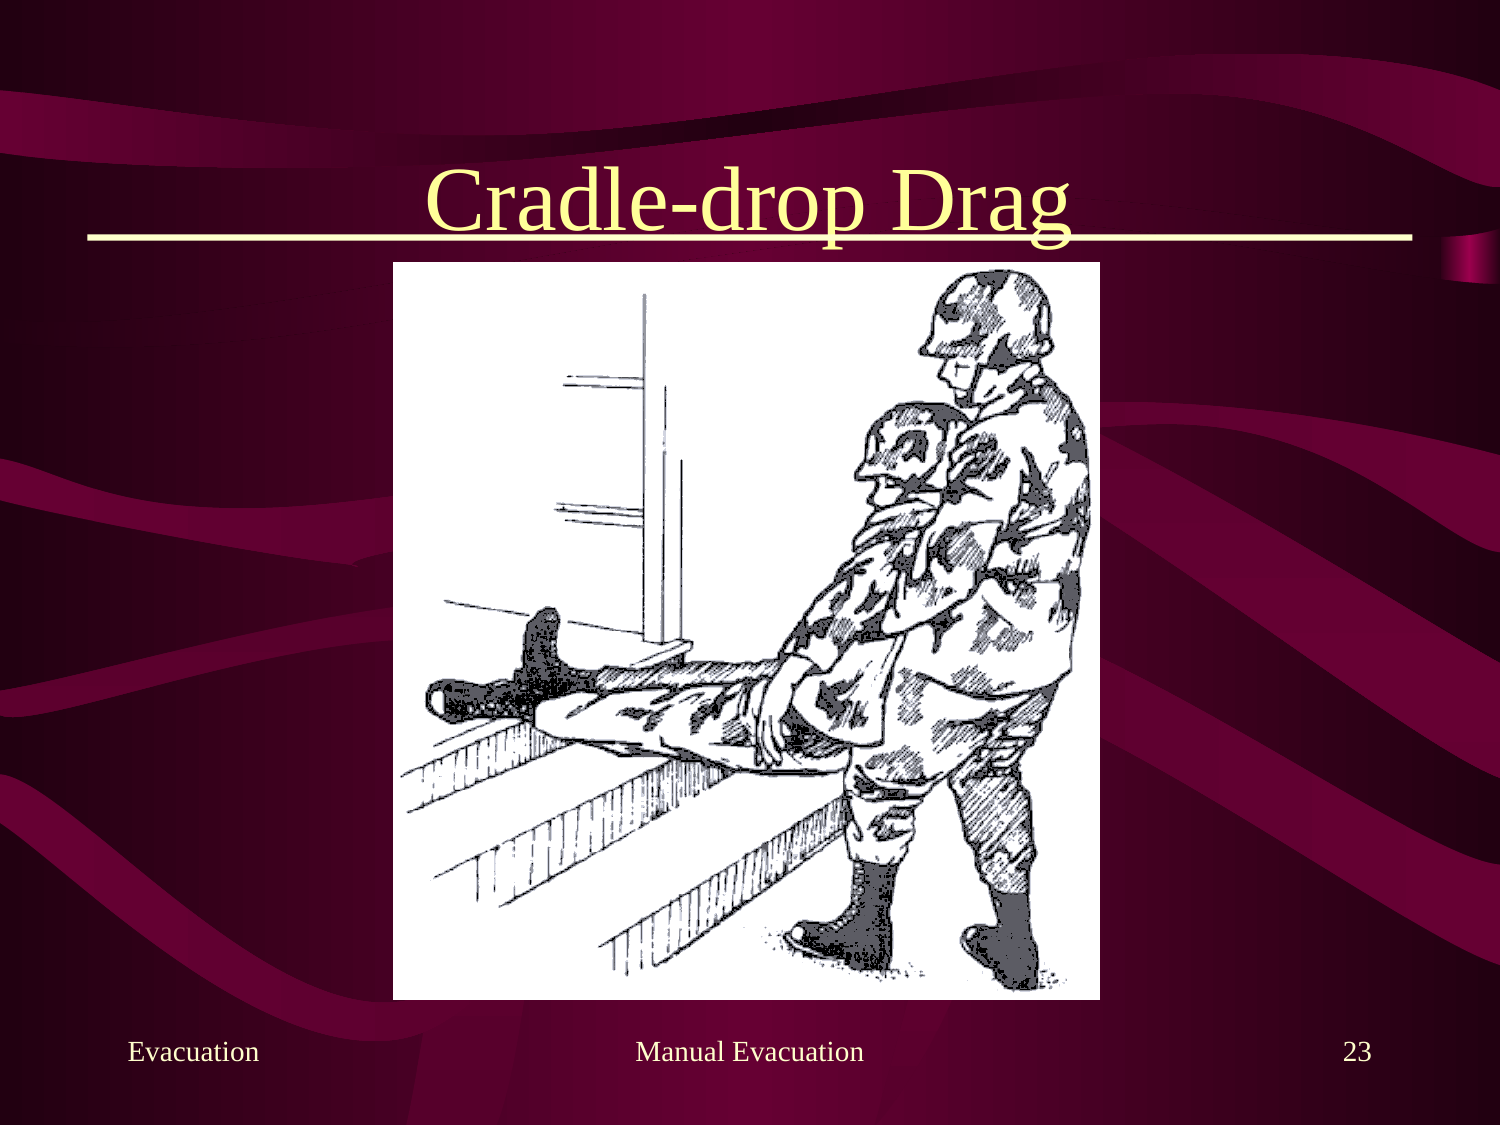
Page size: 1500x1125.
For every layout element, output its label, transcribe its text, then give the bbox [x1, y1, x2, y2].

footer Manual Evacuation [512, 1025, 988, 1100]
slide_number Evacuation [112, 1025, 425, 1100]
title Cradle-drop Drag [112, 238, 1388, 288]
picture [393, 262, 1100, 1000]
slide_number 23 [1074, 1025, 1388, 1100]
title Cradle-drop Drag [112, 99, 1388, 237]
